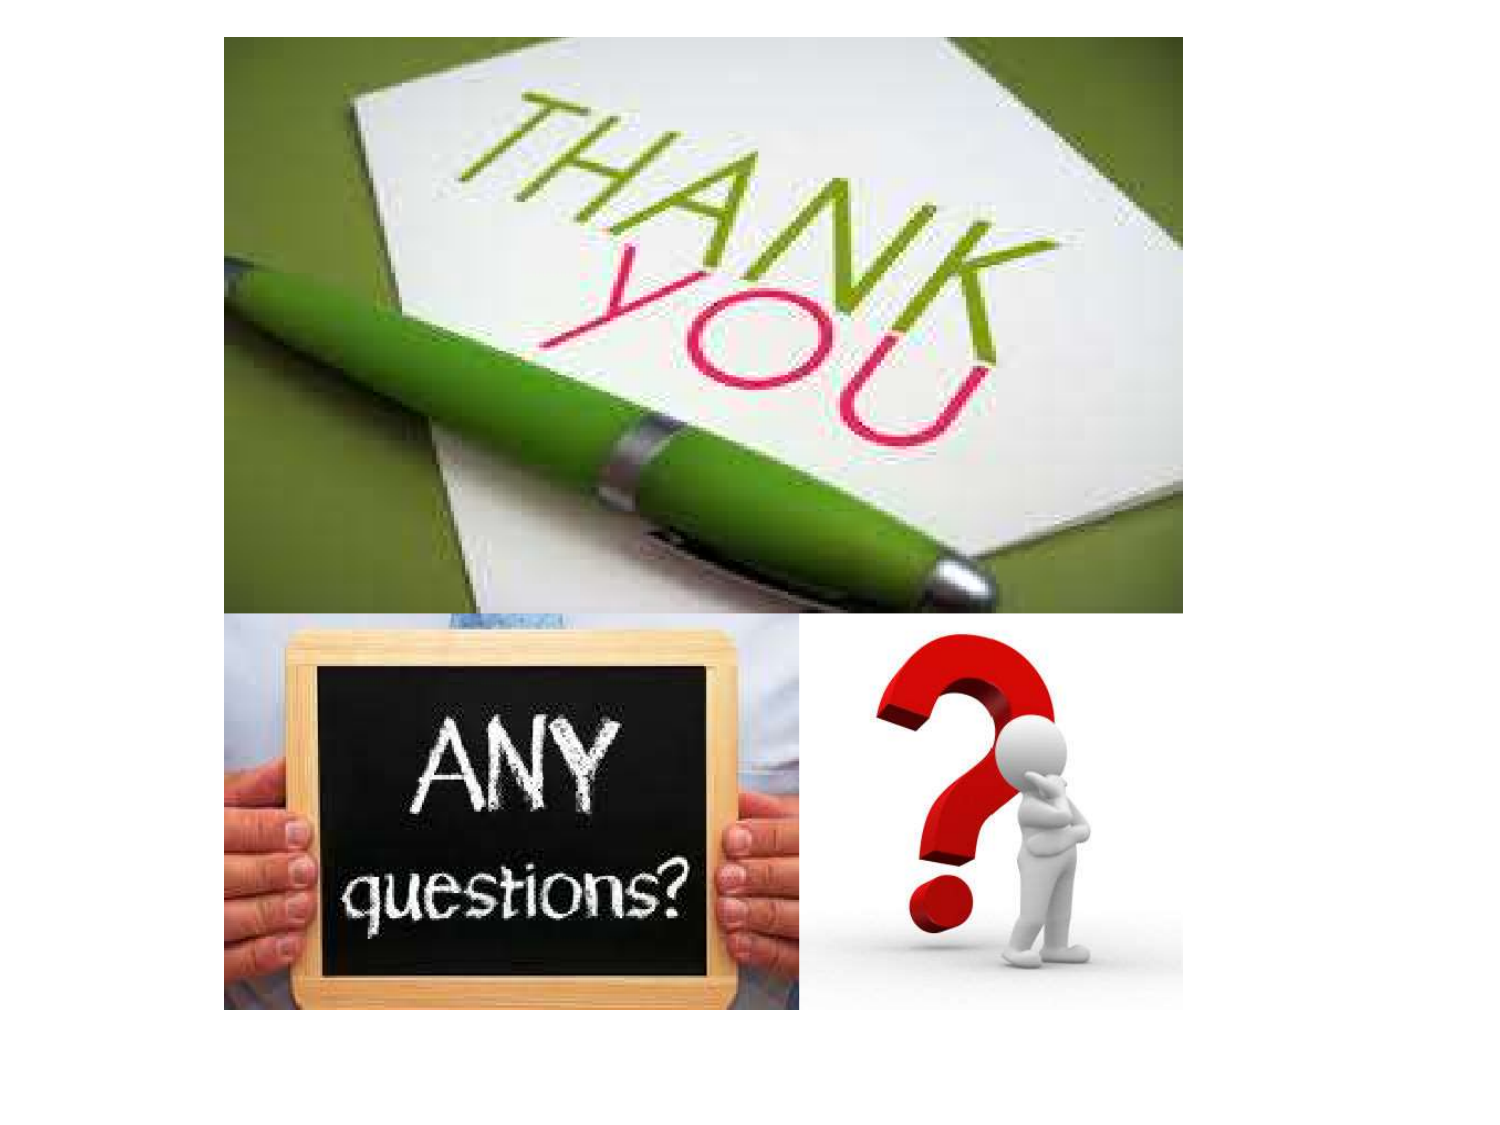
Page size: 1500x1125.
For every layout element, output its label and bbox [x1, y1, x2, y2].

text_box [224, 37, 1183, 1010]
